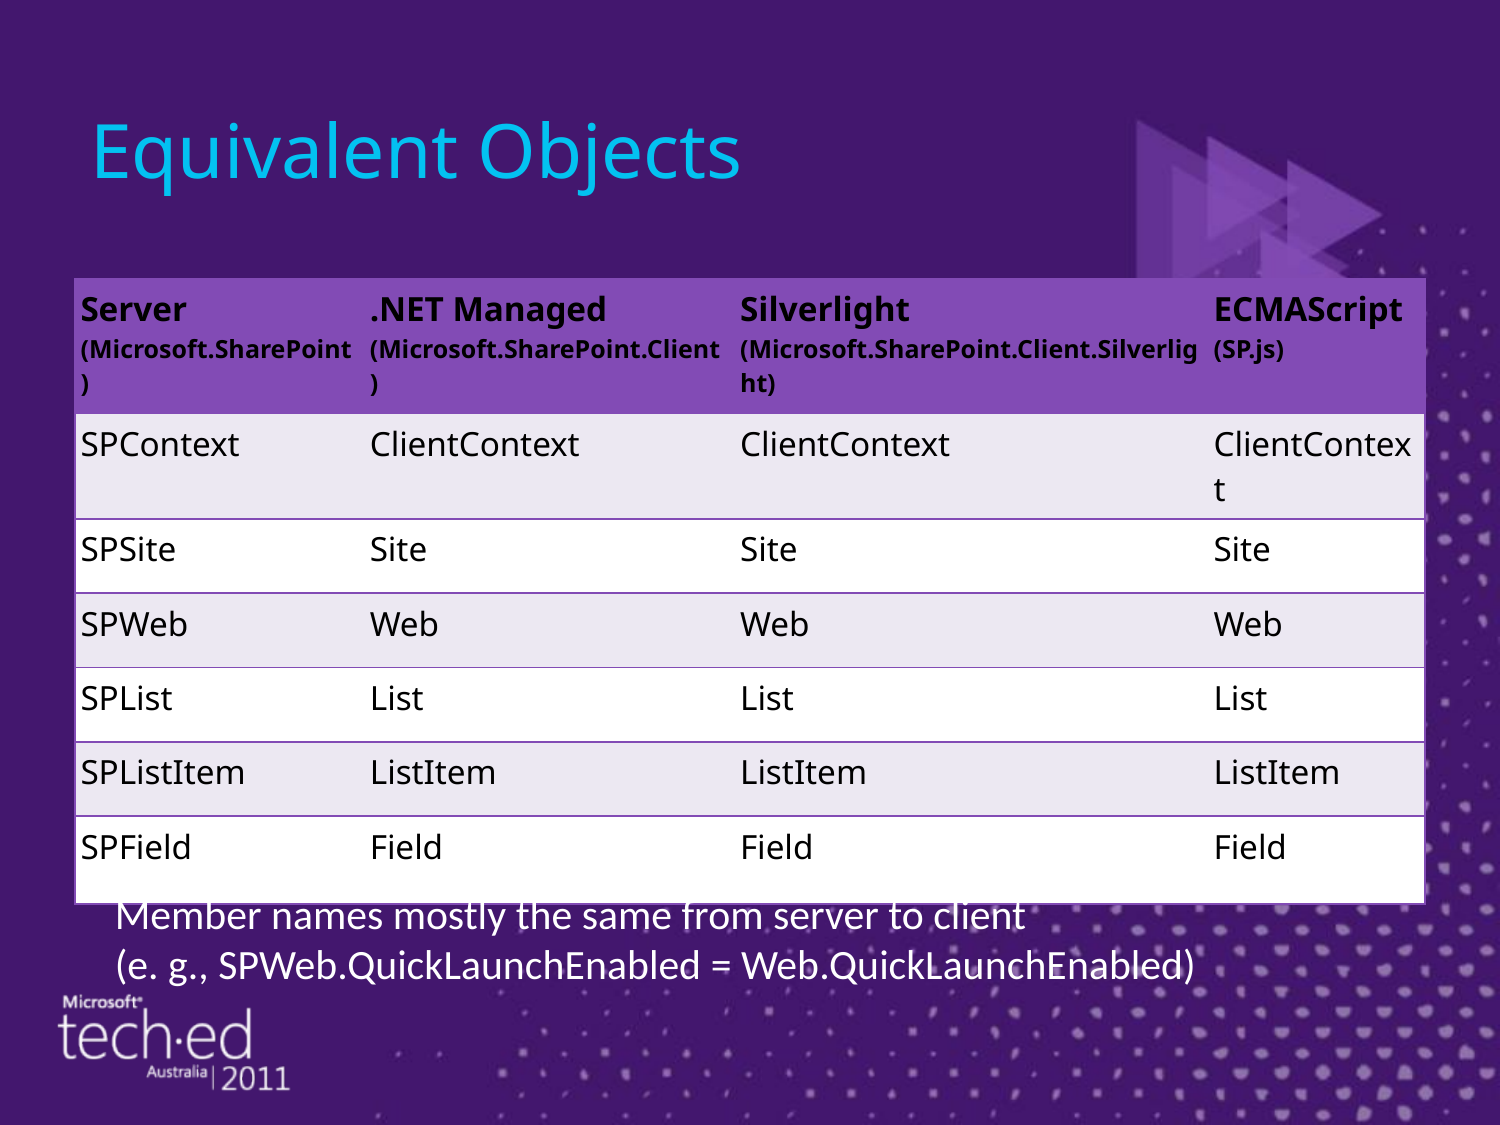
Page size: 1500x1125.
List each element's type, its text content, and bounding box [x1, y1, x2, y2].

table_cell SPField [76, 817, 364, 903]
table_header Silverlight (Microsoft.SharePoint.Client.Silverlight) [735, 280, 1208, 412]
table_header .NET Managed (Microsoft.SharePoint.Client) [364, 280, 735, 412]
table_cell SPContext [76, 414, 364, 518]
table_cell Field [1208, 817, 1424, 903]
table_cell SPSite [76, 520, 364, 592]
table_cell List [1208, 668, 1424, 741]
table_cell Field [735, 817, 1208, 880]
table_cell ListItem [735, 743, 1208, 815]
table_cell List [364, 668, 735, 741]
table_cell ClientContext [364, 414, 735, 518]
table_cell Web [1208, 594, 1424, 667]
table_header ECMAScript (SP.js) [1208, 280, 1424, 412]
table_cell Web [735, 594, 1208, 667]
table_cell Field [364, 817, 735, 880]
table_cell Site [735, 520, 1208, 592]
table_cell Web [364, 594, 735, 667]
picture [0, 0, 1500, 1125]
table_cell ListItem [1208, 743, 1424, 815]
table_cell Site [364, 520, 735, 592]
title Equivalent Objects [75, 54, 1425, 243]
table_cell List [735, 668, 1208, 741]
table_cell SPWeb [76, 594, 364, 667]
table_cell SPListItem [76, 743, 364, 815]
table_header Server (Microsoft.SharePoint) [76, 280, 364, 412]
text_box Member names mostly the same from server to client (e. g., SPWeb.QuickLaunchEnabled = Web.QuickLaunchEnabled) [99, 880, 1400, 1041]
table_cell Site [1208, 520, 1424, 592]
table_cell ClientContext [1208, 414, 1424, 518]
table_cell ClientContext [735, 414, 1208, 518]
table_cell SPList [76, 668, 364, 741]
table_cell ListItem [364, 743, 735, 815]
